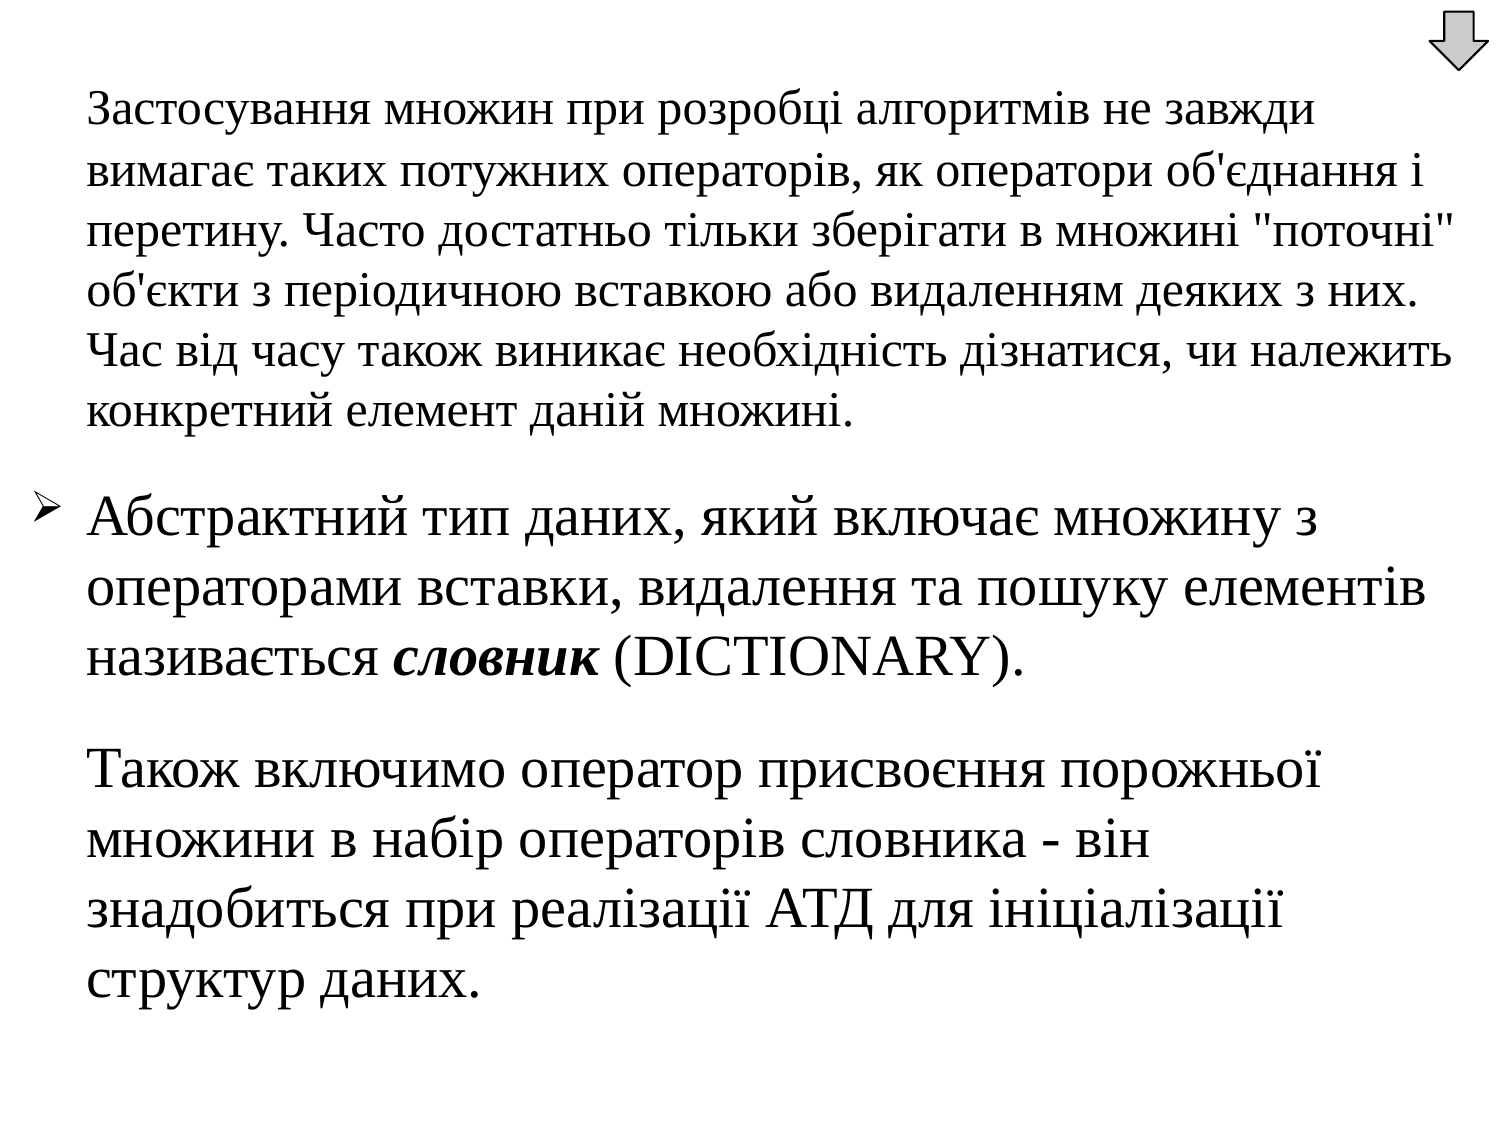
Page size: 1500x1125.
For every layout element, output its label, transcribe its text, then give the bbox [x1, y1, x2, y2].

list Застосування множин при розробці алгоритмів не завжди вимагає таких потужних операторів, як оператори об'єднання і перетину. Часто достатньо тільки зберігати в множині "поточні" об'єкти з періодичною вставкою або видаленням деяких з них. Час від часу також виникає необхідність дізнатися, чи належить конкретний елемент даній множині. Абстрактний тип даних, який включає множину з операторами вставки, видалення та пошуку елементів називається словник (DICTIONARY). Також включимо оператор присвоєння порожньої множини в набір операторів словника - він знадобиться при реалізації АТД для ініціалізації структур даних. [0, 58, 1500, 1125]
text_box [1429, 11, 1489, 71]
